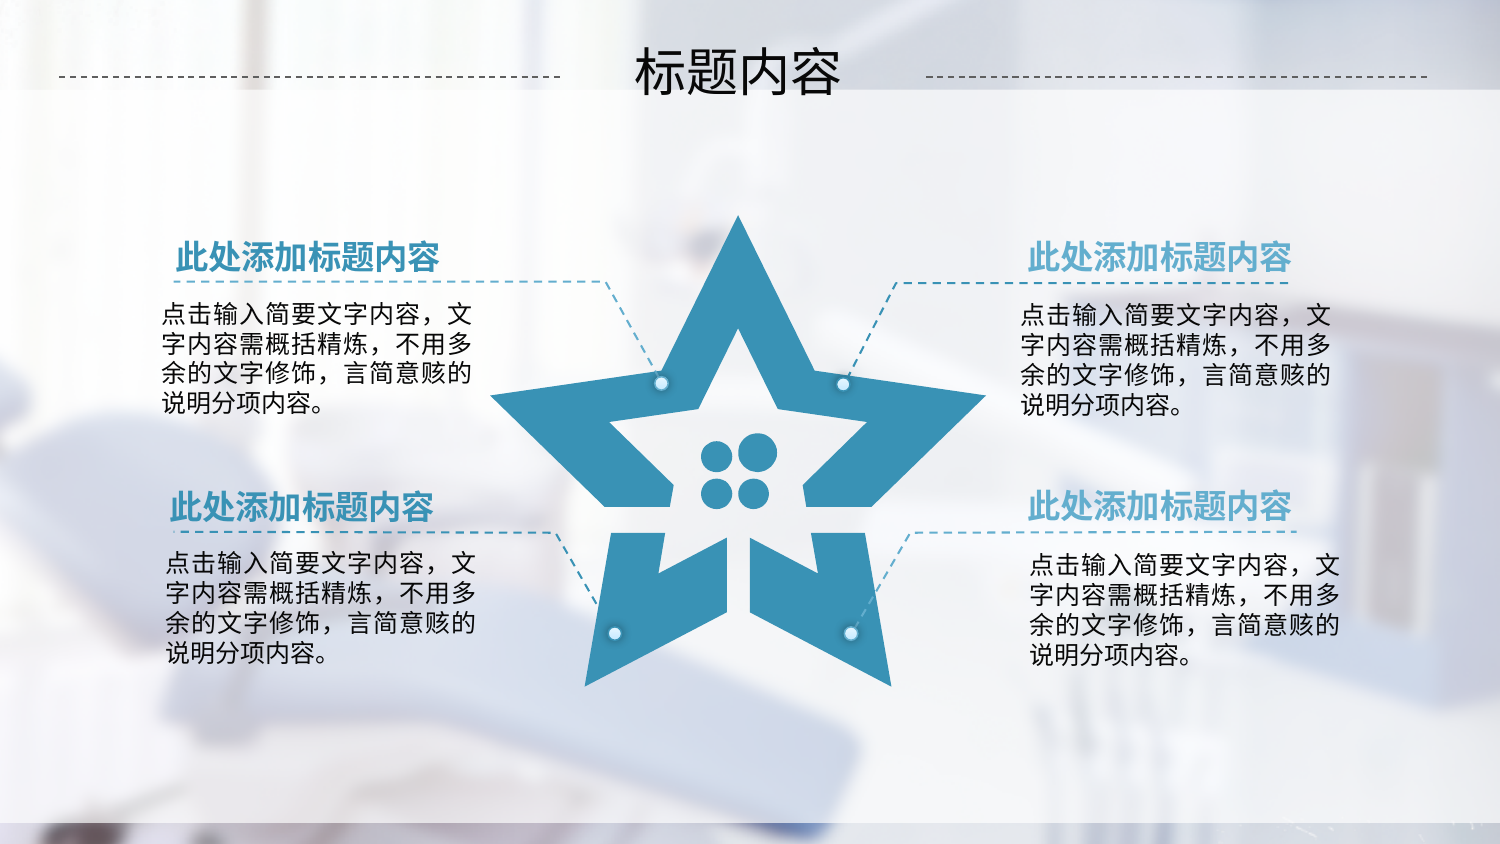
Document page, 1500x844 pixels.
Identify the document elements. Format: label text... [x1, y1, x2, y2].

text_box 此处添加标题内容 [154, 458, 478, 534]
text_box 此处添加标题内容 [1012, 458, 1321, 533]
picture [0, 823, 1500, 844]
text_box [489, 214, 987, 687]
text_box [173, 531, 622, 641]
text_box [836, 282, 1294, 392]
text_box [844, 531, 1297, 641]
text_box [173, 281, 669, 391]
text_box 点击输入简要文字内容，文字内容需概括精炼，不用多余的文字修饰，言简意赅的说明分项内容。 [1009, 294, 1344, 426]
picture [0, 0, 1500, 89]
text_box 点击输入简要文字内容，文字内容需概括精炼，不用多余的文字修饰，言简意赅的说明分项内容。 [1018, 543, 1353, 675]
text_box 点击输入简要文字内容，文字内容需概括精炼，不用多余的文字修饰，言简意赅的说明分项内容。 [154, 541, 484, 673]
text_box 标题内容 [608, 32, 868, 110]
text_box 此处添加标题内容 [160, 209, 484, 284]
text_box 点击输入简要文字内容，文字内容需概括精炼，不用多余的文字修饰，言简意赅的说明分项内容。 [150, 292, 484, 424]
text_box 此处添加标题内容 [1012, 209, 1321, 284]
